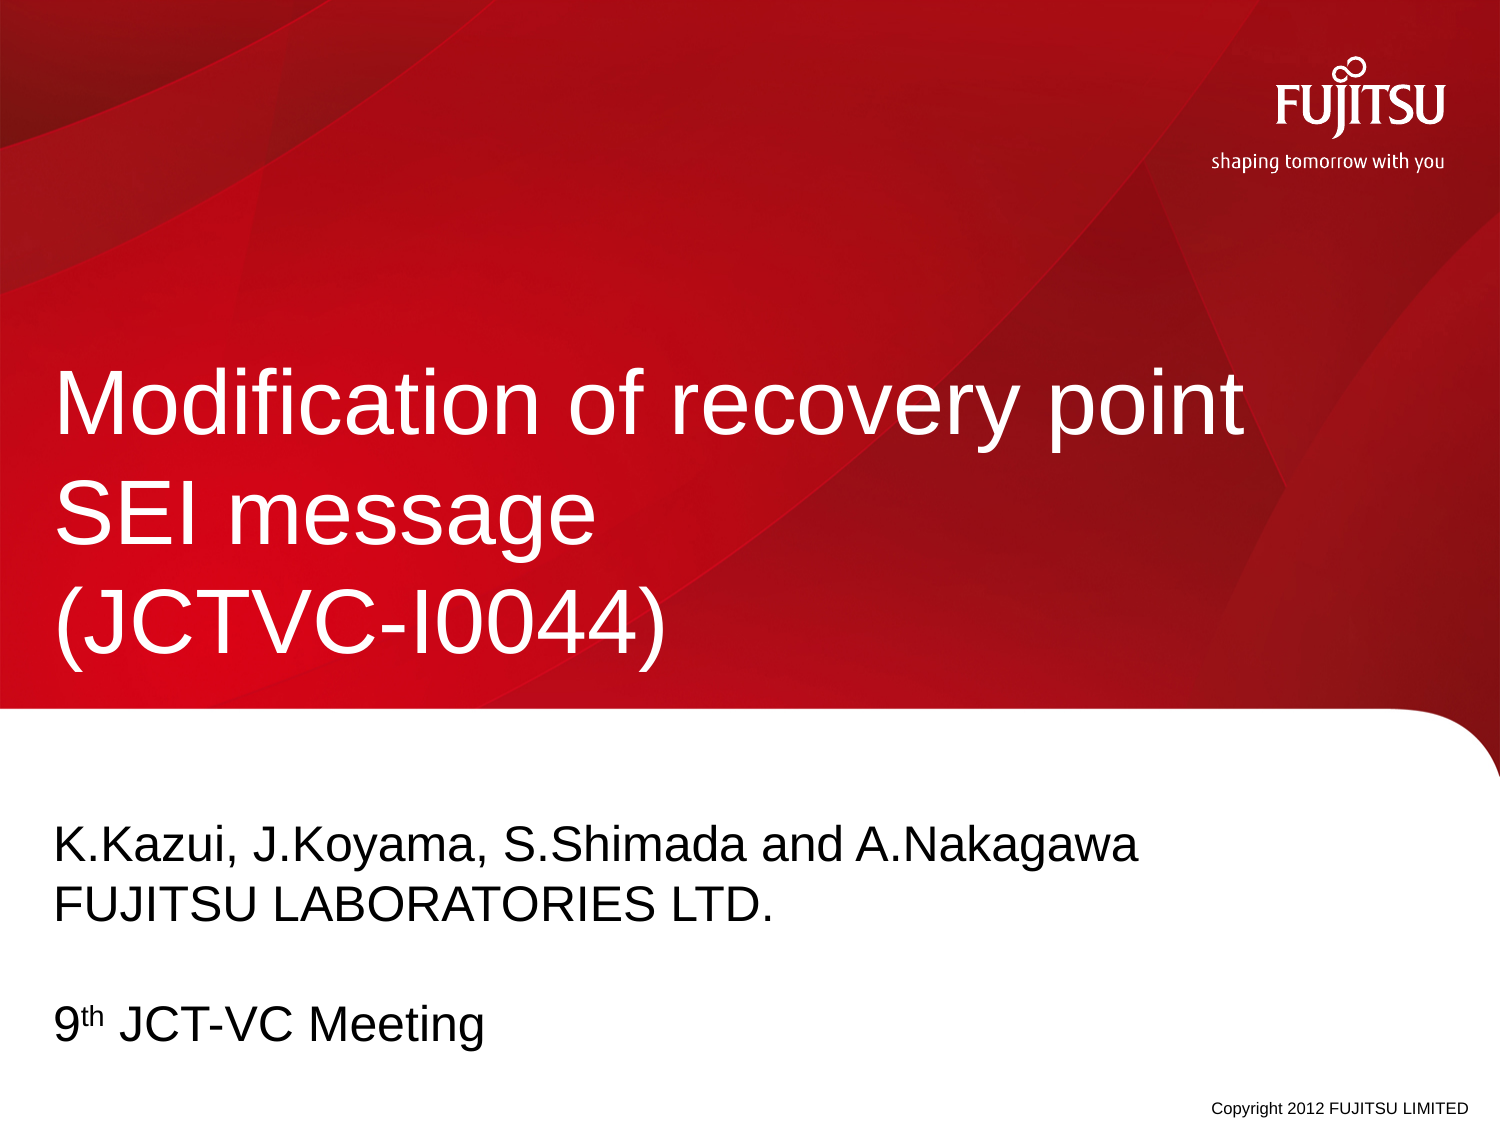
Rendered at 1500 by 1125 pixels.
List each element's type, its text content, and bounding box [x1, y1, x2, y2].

title Modification of recovery point SEI message (JCTVC-I0044) [52, 284, 1353, 673]
picture [0, 0, 1500, 797]
footer Copyright 2012 FUJITSU LIMITED [809, 1091, 1470, 1125]
subtitle K.Kazui, J.Koyama, S.Shimada and A.Nakagawa FUJITSU LABORATORIES LTD. 9th JCT-VC Meeting [52, 751, 1353, 1045]
